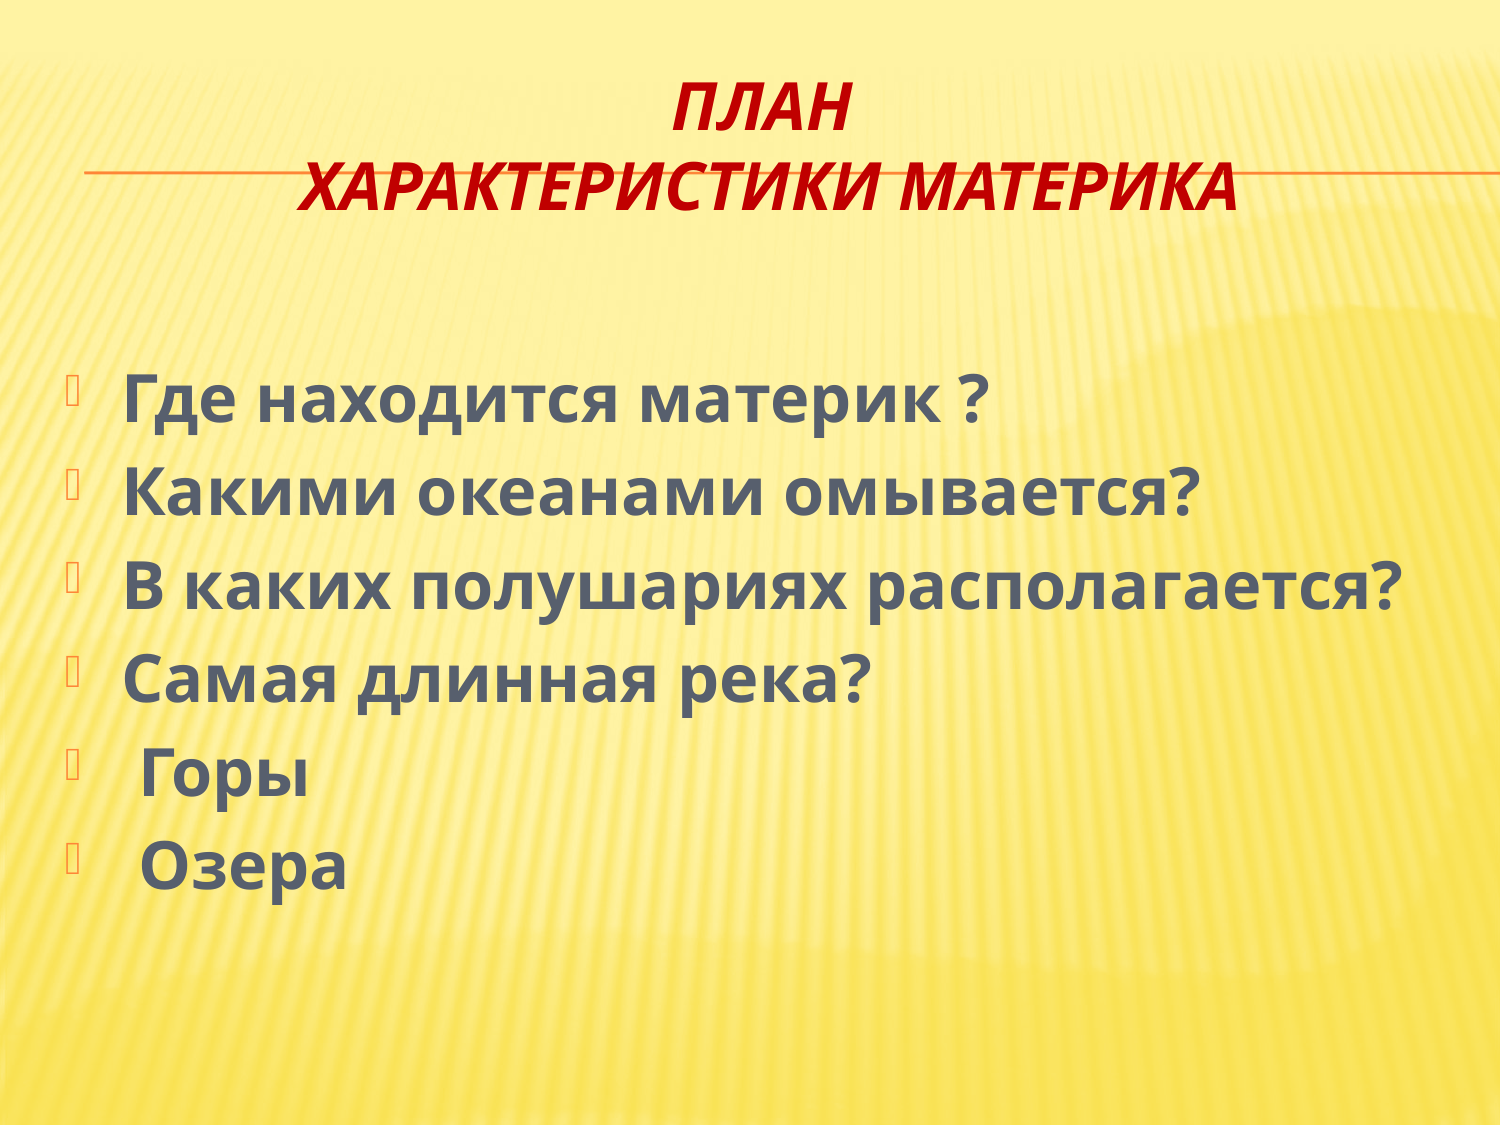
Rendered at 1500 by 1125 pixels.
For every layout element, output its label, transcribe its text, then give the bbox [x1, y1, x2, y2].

title План характеристики материка [50, 75, 1475, 213]
list Где находится материк ? Какими океанами омывается? В каких полушариях располагается? Самая длинная река? Горы Озера [50, 254, 1475, 998]
